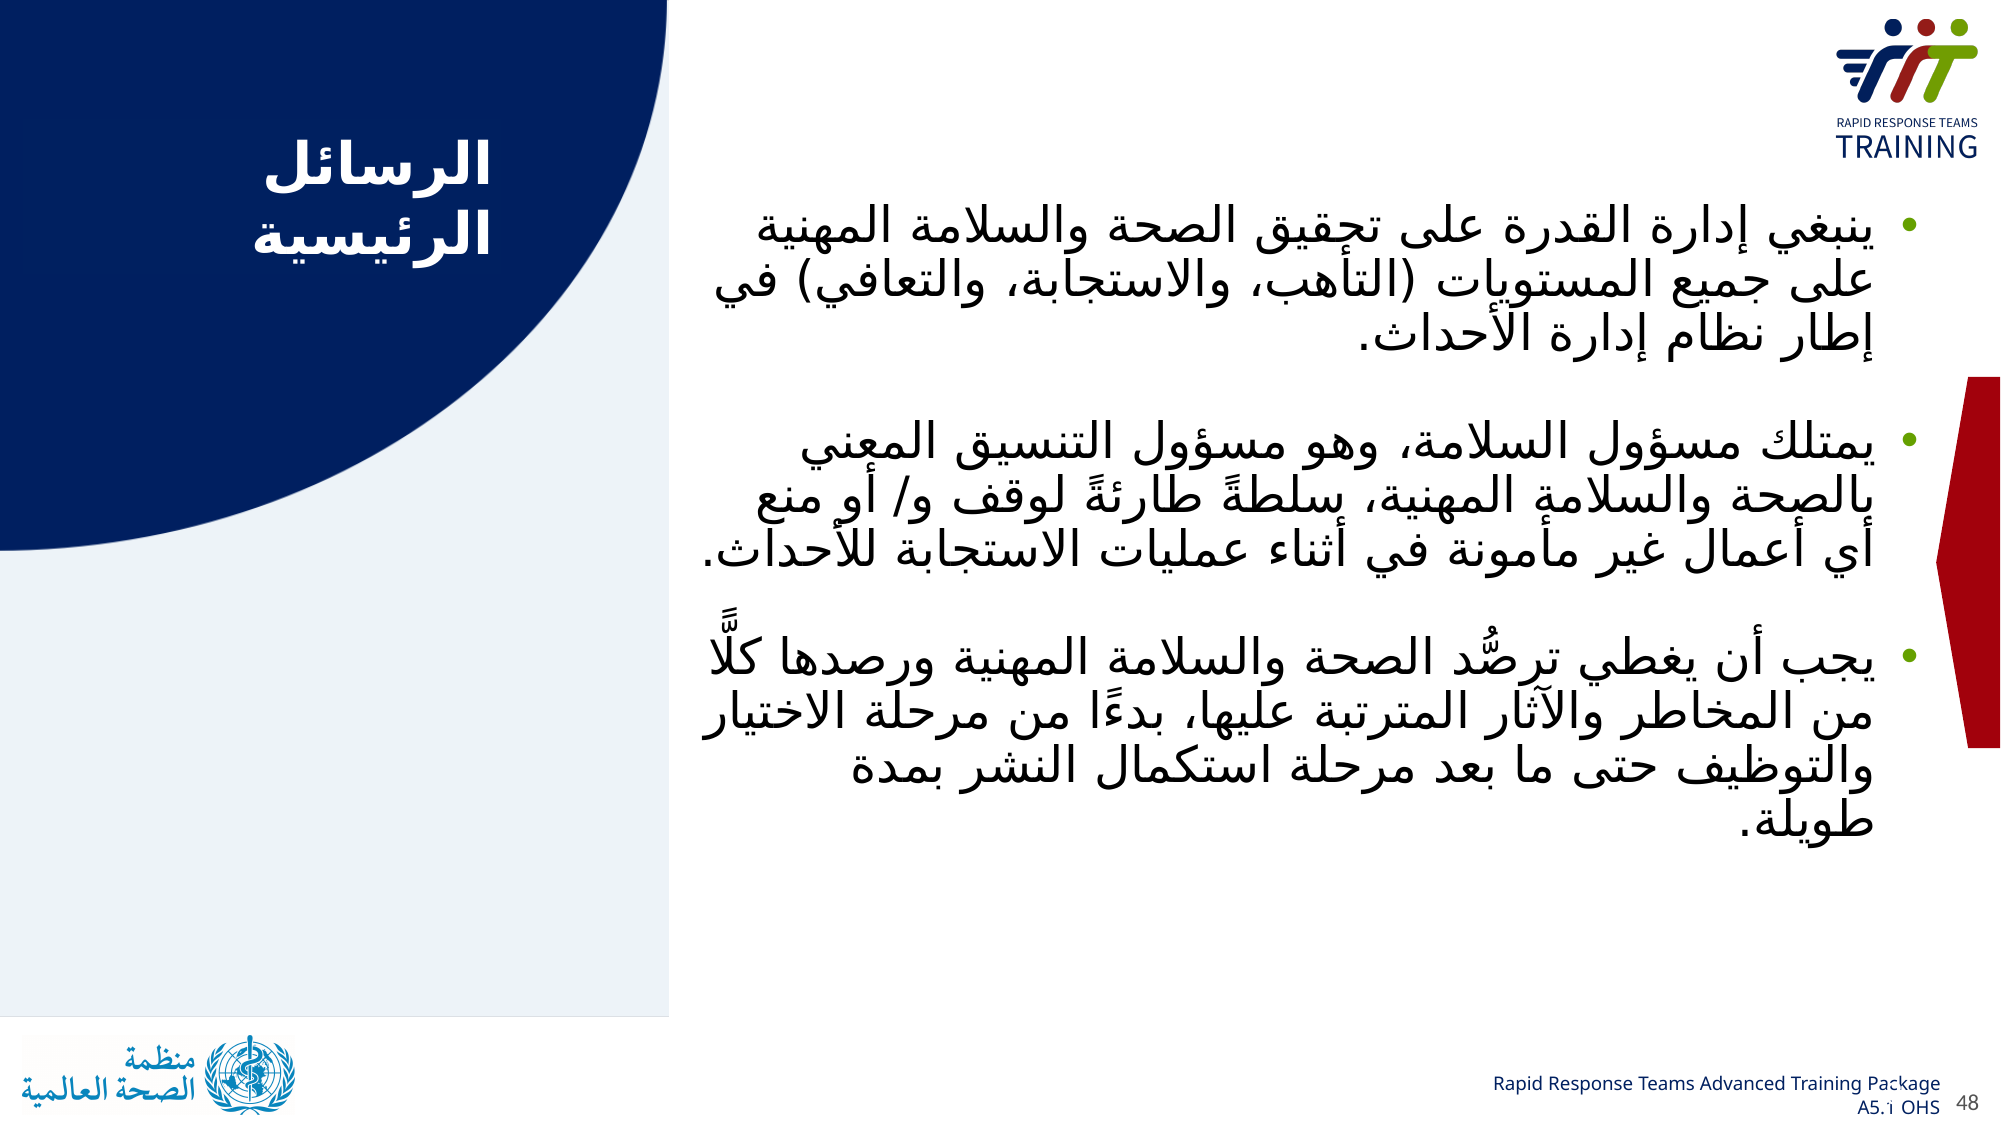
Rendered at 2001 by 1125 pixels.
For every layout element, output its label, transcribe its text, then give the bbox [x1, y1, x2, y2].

picture [22, 1035, 295, 1115]
picture [0, 0, 669, 1018]
text_box الرسائل الرئيسية [22, 118, 501, 274]
list ينبغي إدارة القدرة على تحقيق الصحة والسلامة المهنية على جميع المستويات (التأهب، والاستجابة، والتعافي) في إطار نظام إدارة الأحداث. يمتلك مسؤول السلامة، وهو مسؤول التنسيق المعني بالصحة والسلامة المهنية، سلطةً طارئةً لوقف و/ أو منع أي أعمال غير مأمونة في أثناء عمليات الاستجابة للأحداث. يجب أن يغطي ترصُّد الصحة والسلامة المهنية ورصدها كلًّا من المخاطر والآثار المترتبة عليها، بدءًا من مرحلة الاختيار والتوظيف حتى ما بعد مرحلة استكمال النشر بمدة طويلة. [690, 191, 1927, 1103]
picture [252, 1050, 258, 1059]
picture [1835, 19, 1978, 167]
